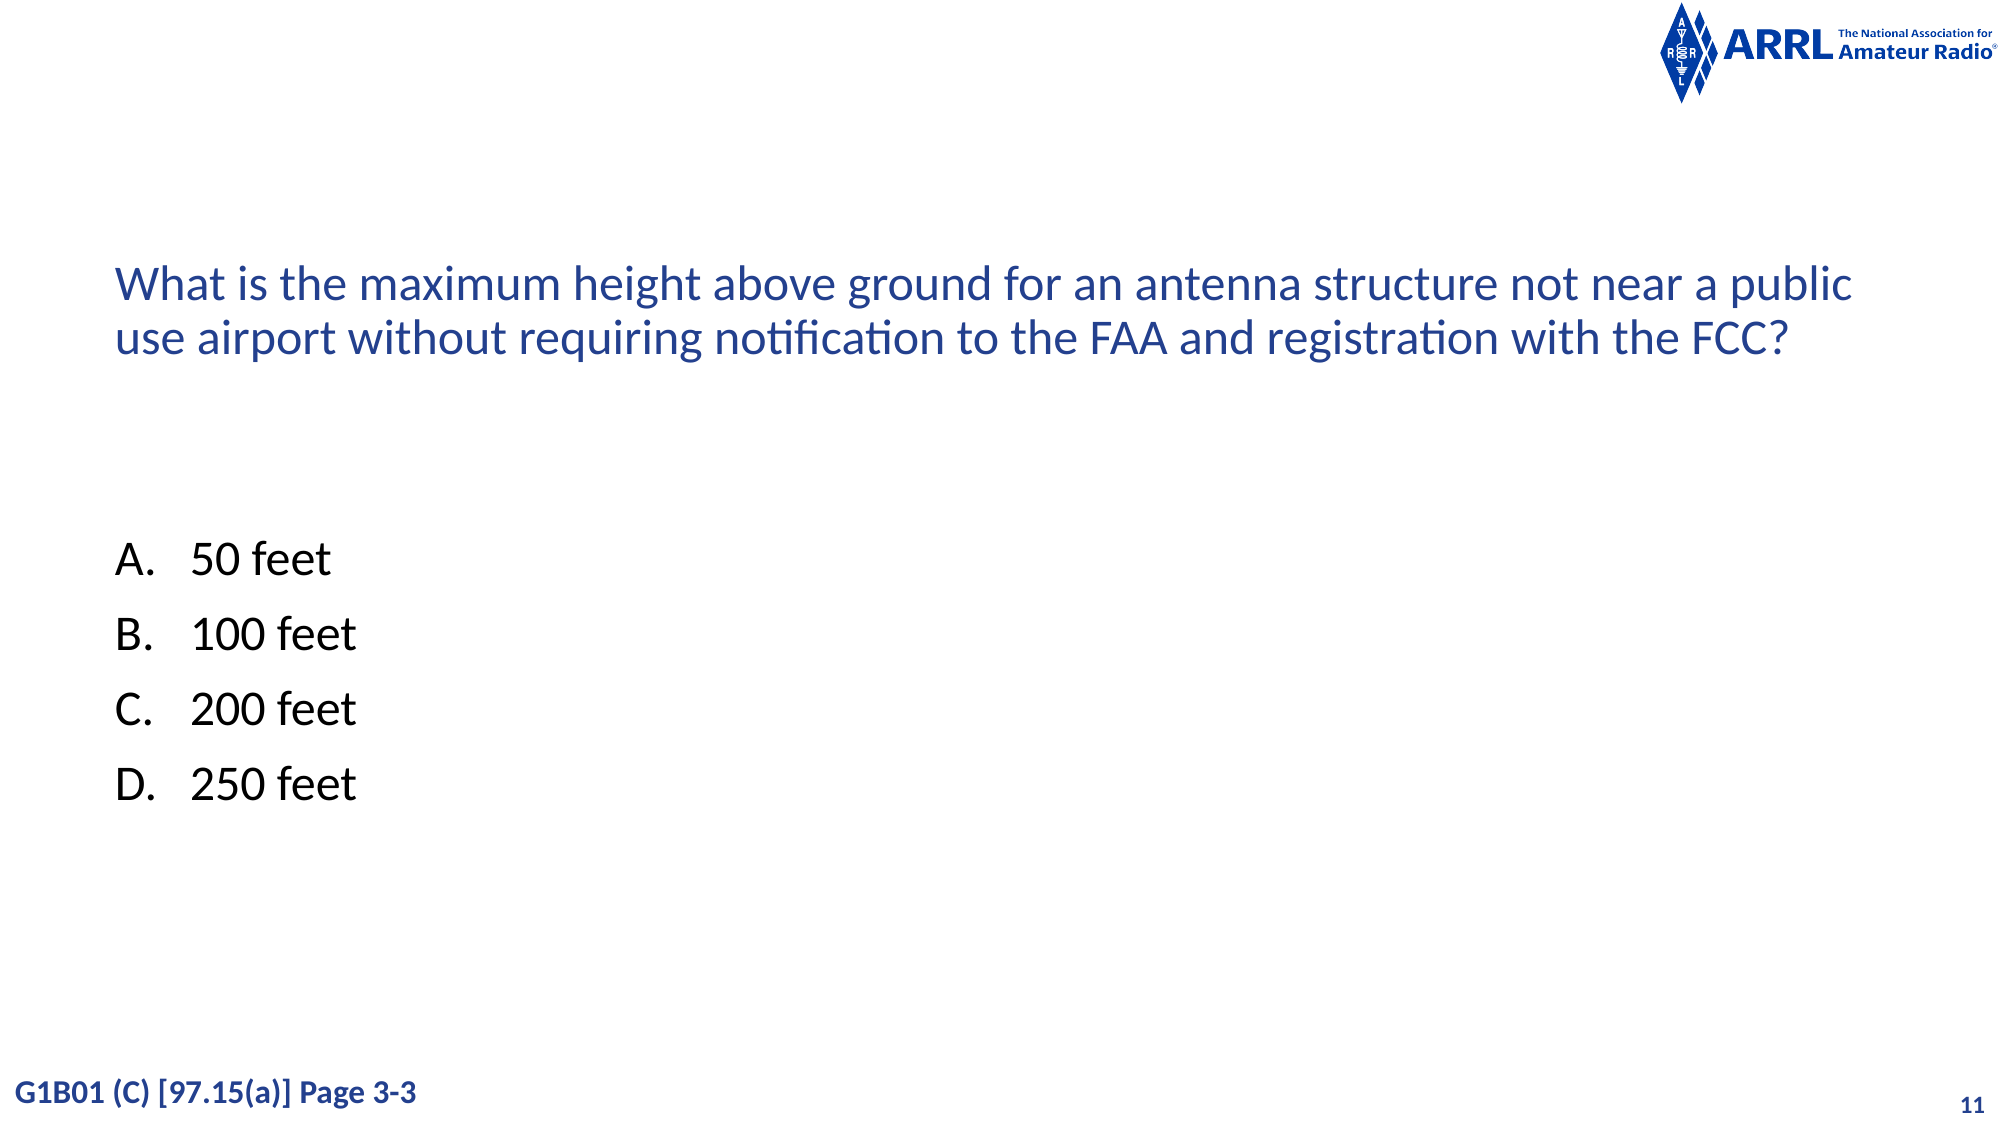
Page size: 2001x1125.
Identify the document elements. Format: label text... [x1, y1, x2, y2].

title What is the maximum height above ground for an antenna structure not near a public use airport without requiring notification to the FAA and registration with the FCC? [99, 249, 1900, 388]
text_box 11 [1899, 1081, 2000, 1125]
picture [1658, 0, 1999, 106]
list 50 feet 100 feet 200 feet 250 feet [99, 525, 1900, 1005]
text_box G1B01 (C) [97.15(a)] Page 3-3 [0, 1062, 1313, 1118]
